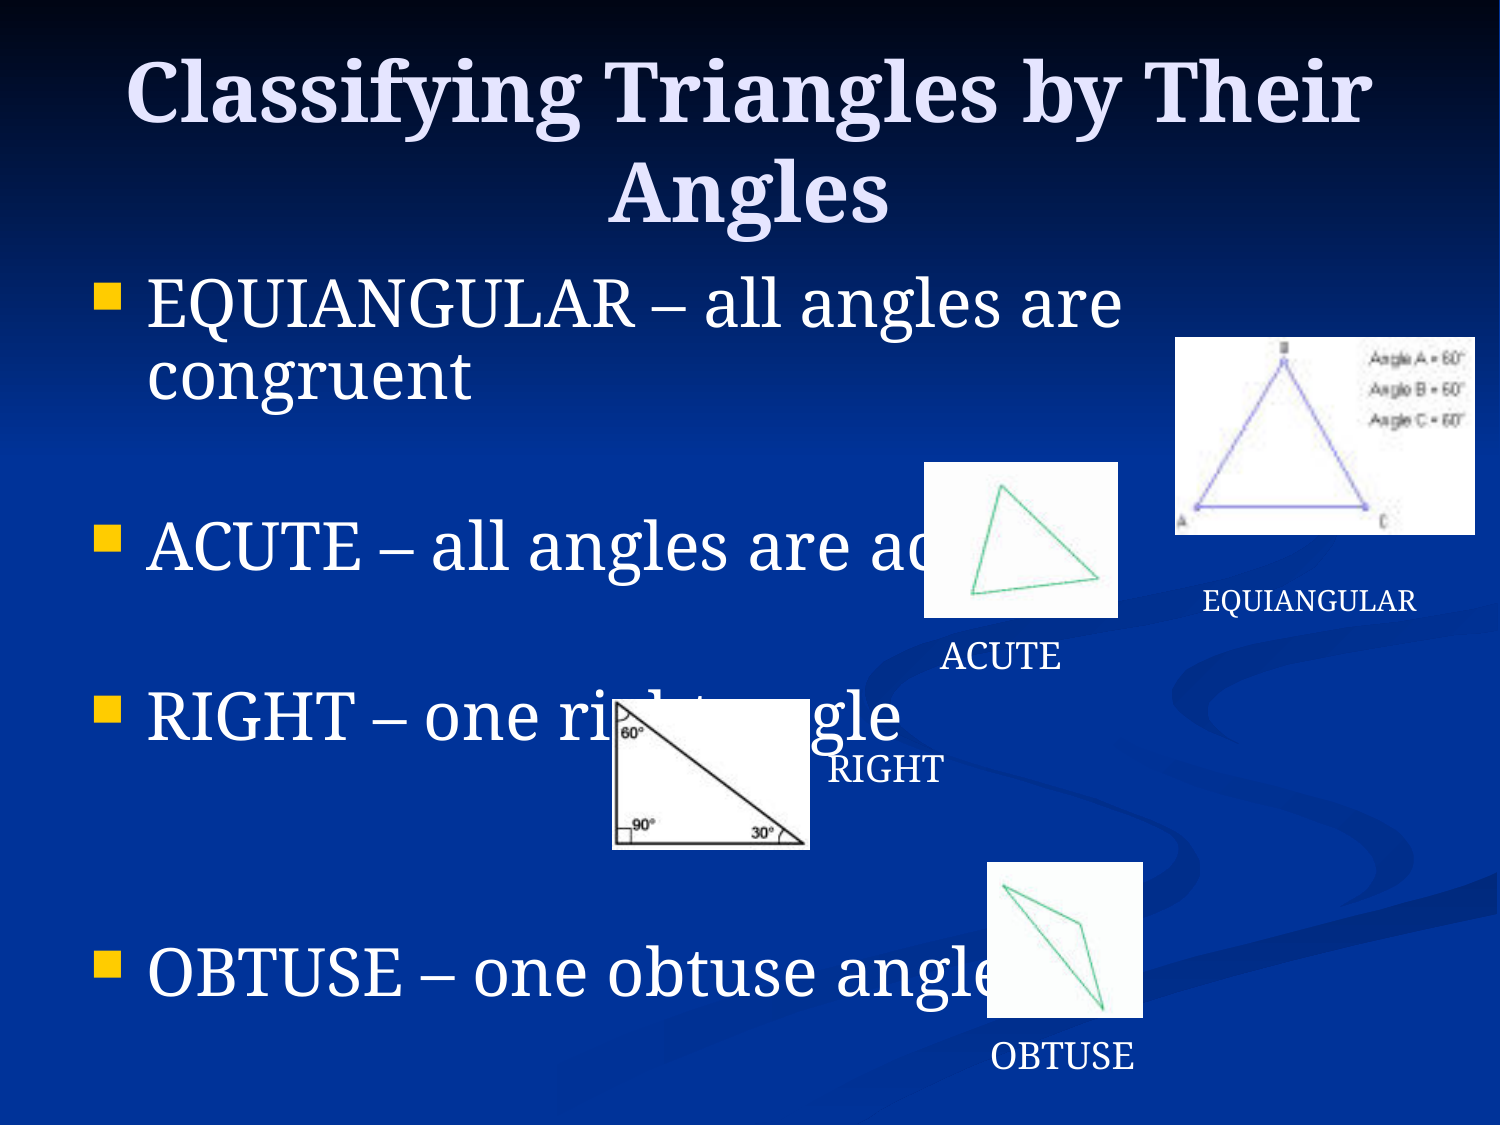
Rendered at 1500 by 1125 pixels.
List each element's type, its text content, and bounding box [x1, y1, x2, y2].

text_box EQUIANGULAR [1187, 574, 1438, 625]
picture [987, 862, 1143, 1018]
picture [1174, 337, 1476, 535]
list EQUIANGULAR – all angles are congruent ACUTE – all angles are acute RIGHT – one right angle OBTUSE – one obtuse angle [75, 262, 1425, 1005]
text_box ACUTE [924, 626, 1100, 685]
picture [924, 462, 1118, 618]
title Classifying Triangles by Their Angles [75, 45, 1425, 233]
picture [612, 699, 810, 851]
text_box RIGHT [813, 737, 963, 798]
text_box OBTUSE [975, 1024, 1163, 1085]
